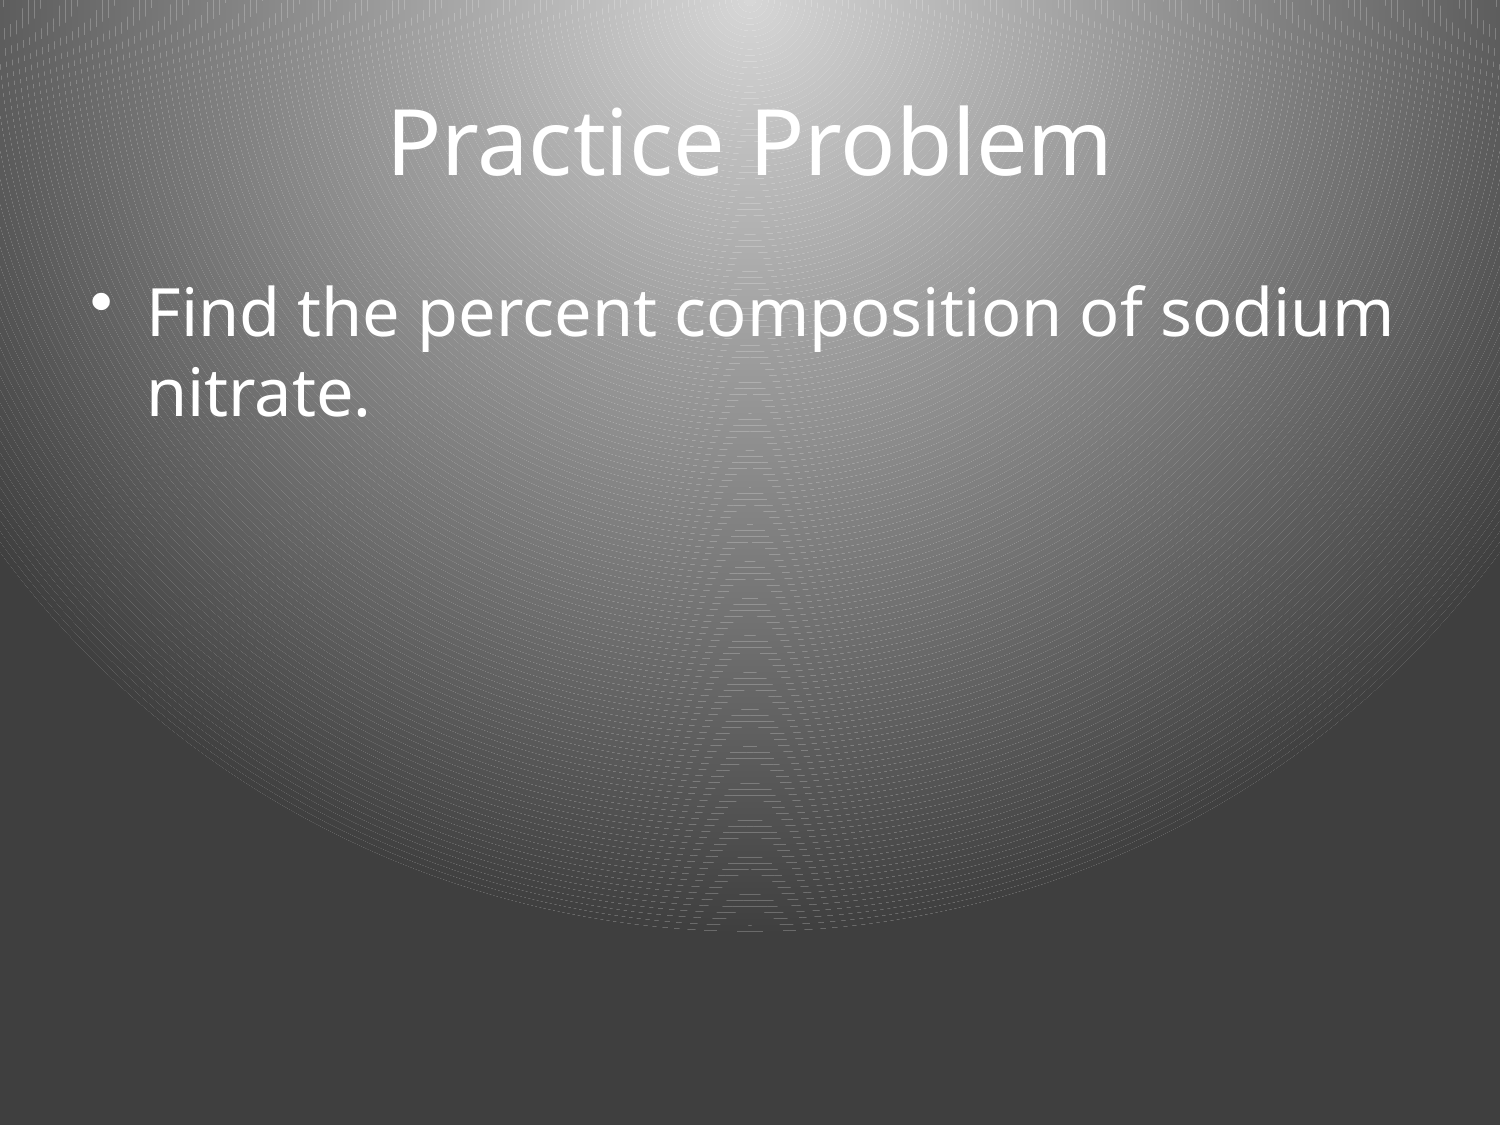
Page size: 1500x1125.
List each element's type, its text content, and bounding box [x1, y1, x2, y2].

list Find the percent composition of sodium nitrate. [74, 262, 1426, 1006]
title Practice Problem [74, 44, 1426, 233]
